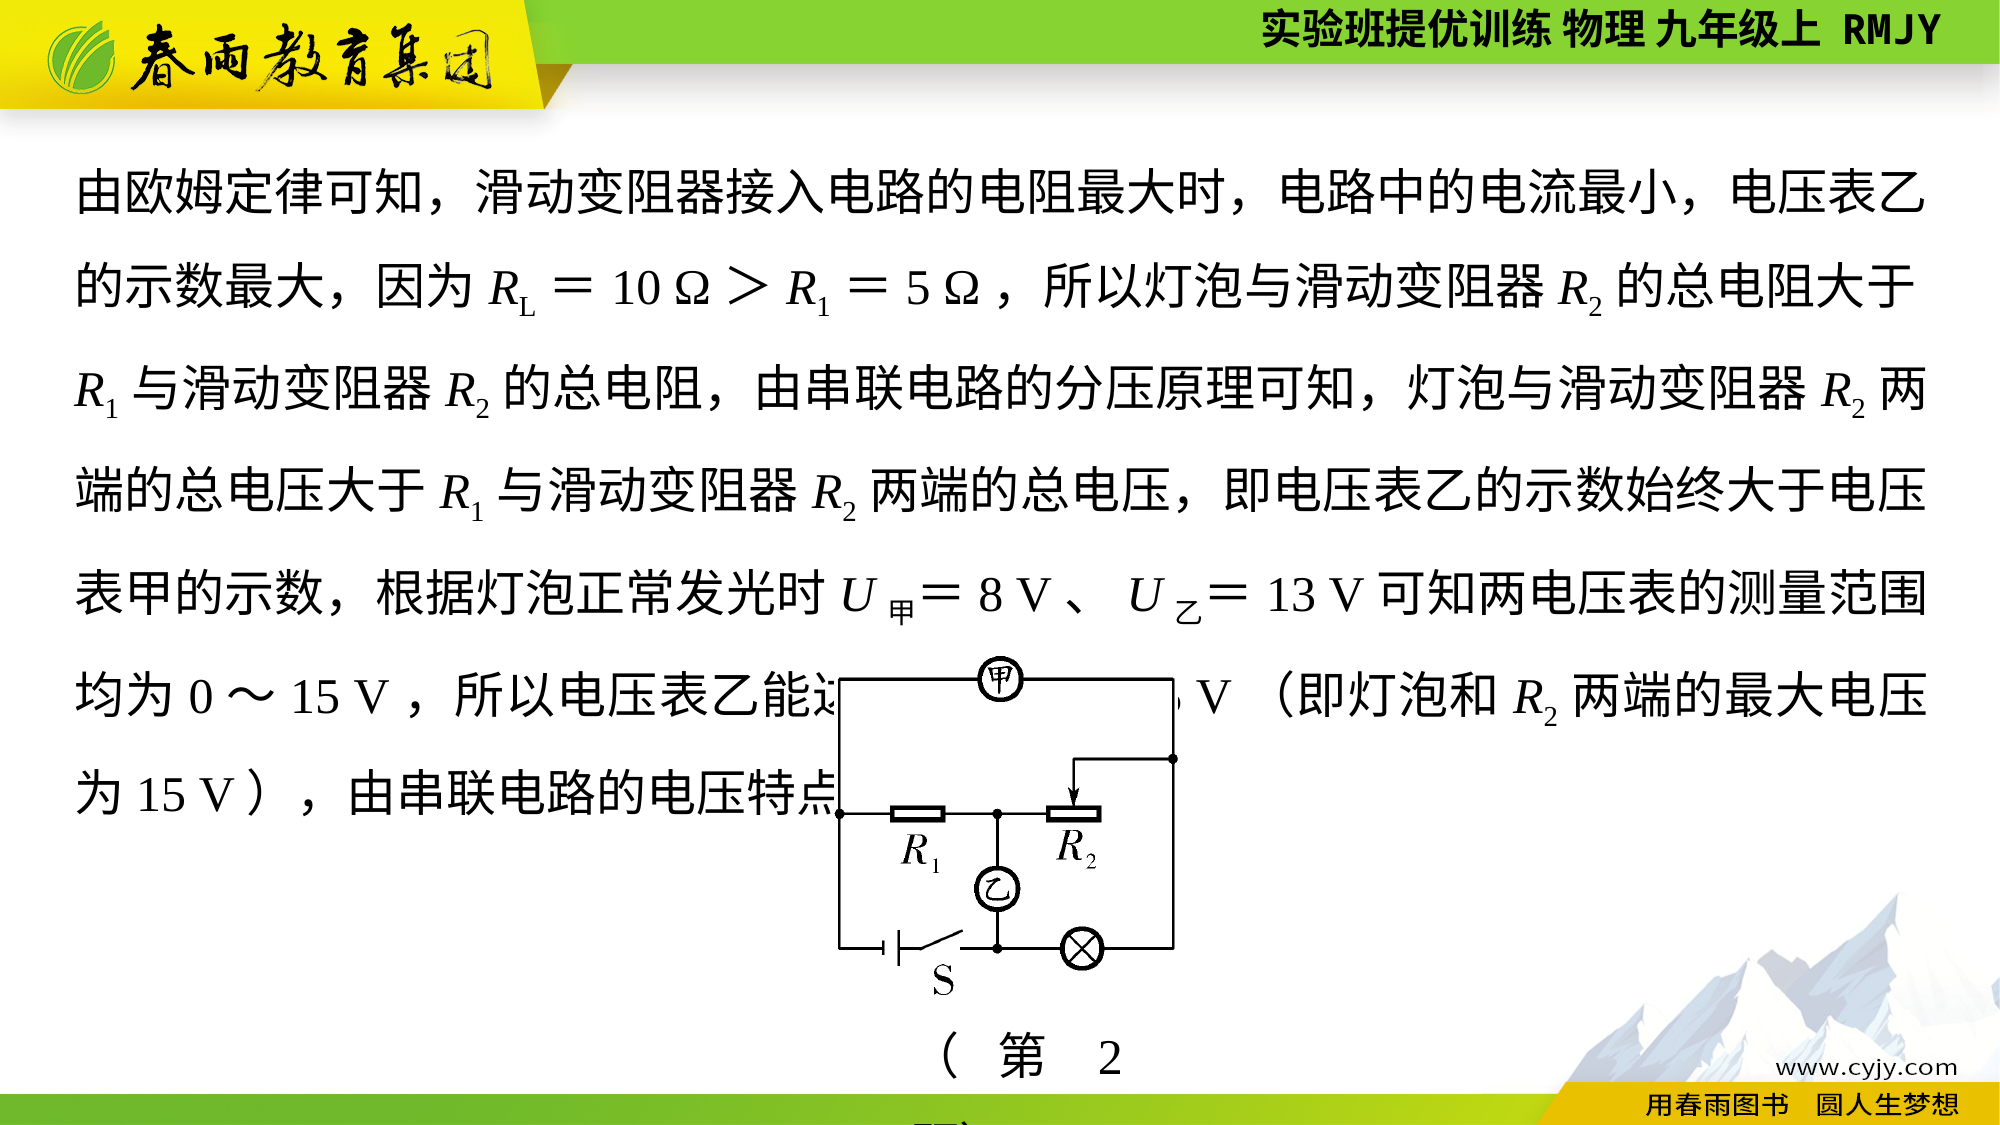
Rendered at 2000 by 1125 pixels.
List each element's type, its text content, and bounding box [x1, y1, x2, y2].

list 由欧姆定律可知，滑动变阻器接入电路的电阻最大时，电路中的电流最小，电压表乙的示数最大，因为RL＝10 Ω＞R1＝5 Ω，所以灯泡与滑动变阻器R2的总电阻大于R1与滑动变阻器R2的总电阻，由串联电路的分压原理可知，灯泡与滑动变阻器R2两端的总电压大于R1与滑动变阻器R2两端的总电压，即电压表乙的示数始终大于电压表甲的示数，根据灯泡正常发光时U甲＝8 V、U乙＝13 V可知两电压表的测量范围均为0～15 V，所以电压表乙能达到最大示数15 V（即灯泡和R2两端的最大电压为15 V），由串联电路的电压特点可知， [59, 122, 1944, 774]
picture [0, 0, 2000, 1125]
text_box （第2题） [894, 1003, 1150, 1093]
